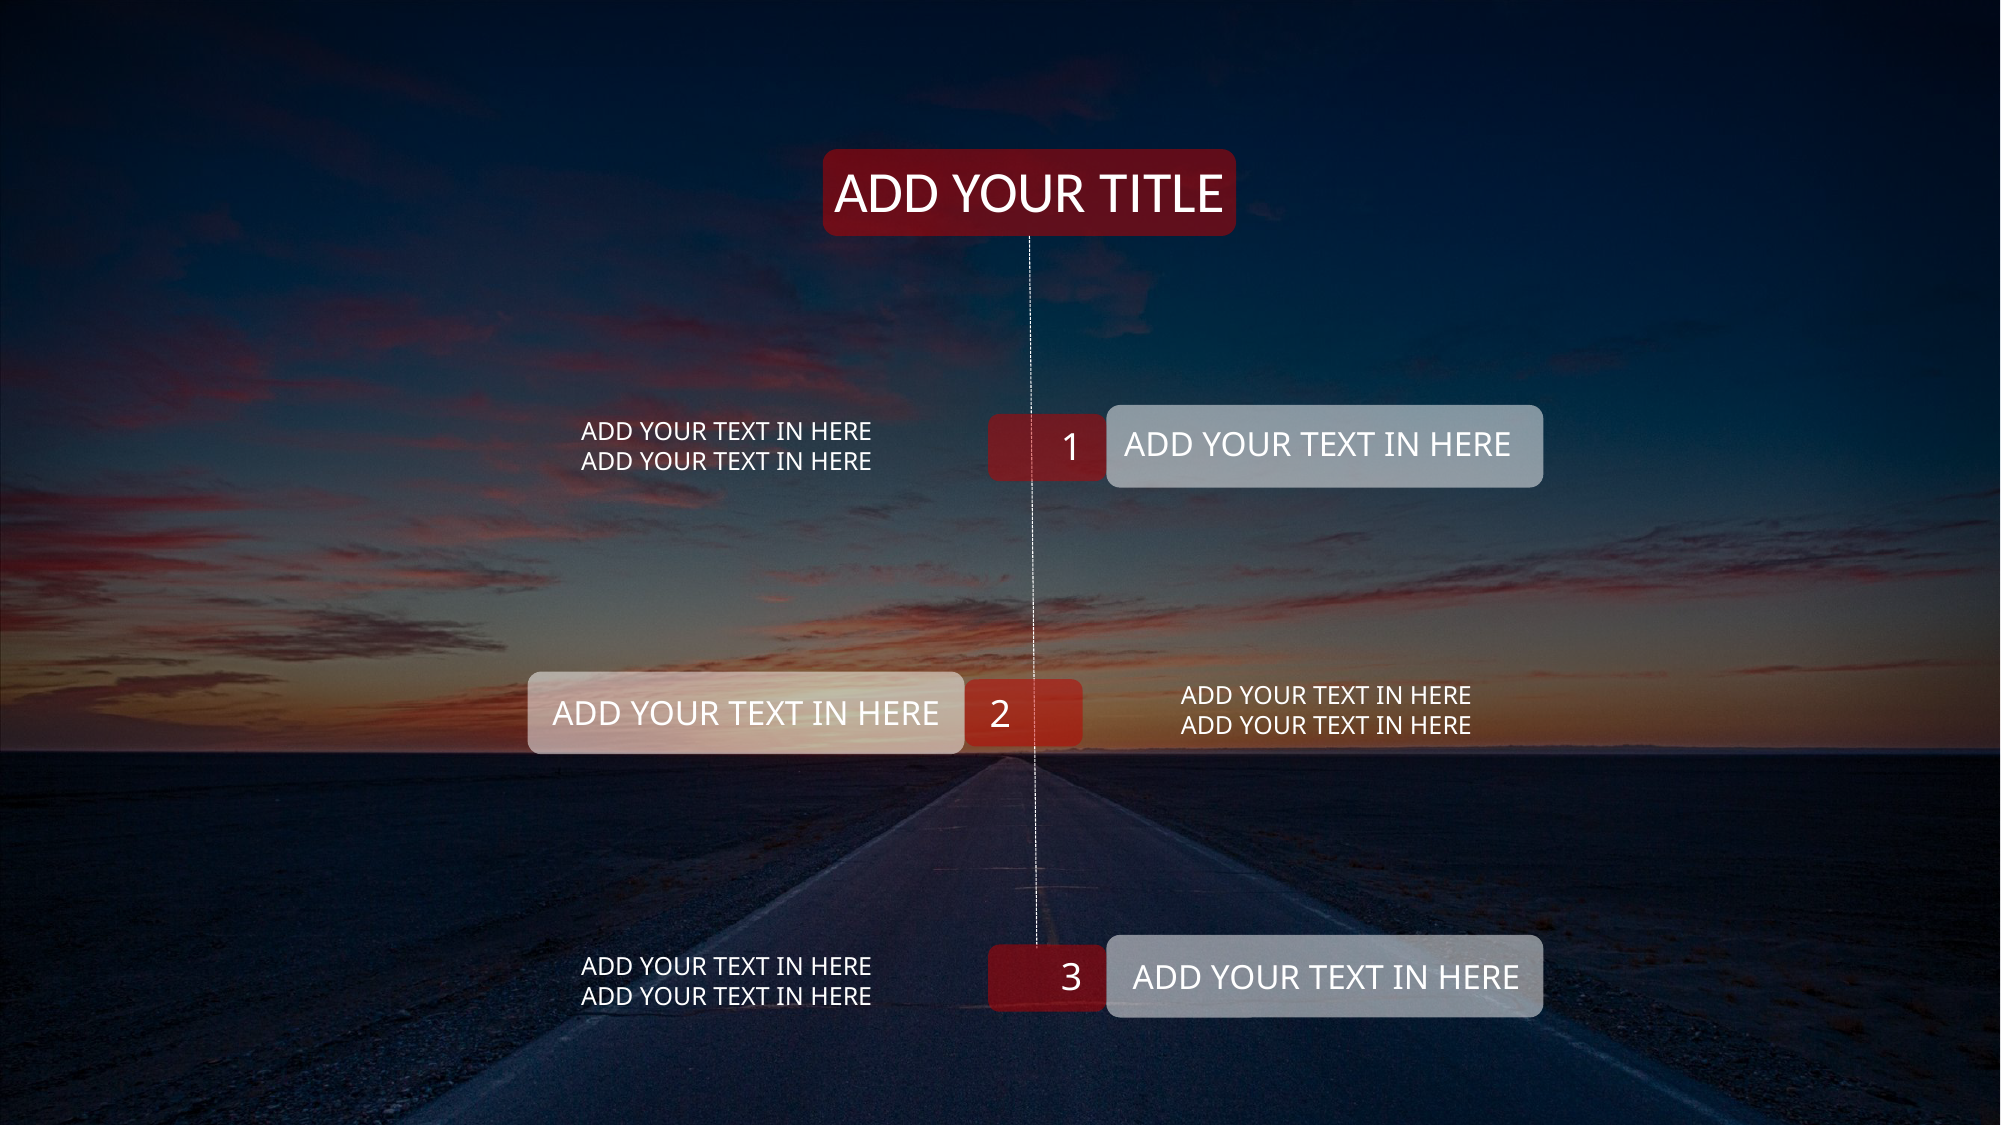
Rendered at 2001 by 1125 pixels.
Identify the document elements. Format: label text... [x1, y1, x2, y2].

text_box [1029, 747, 1037, 944]
text_box ADD YOUR TEXT IN HERE ADD YOUR TEXT IN HERE [1149, 672, 1504, 747]
text_box [526, 670, 965, 756]
text_box ADD YOUR TEXT IN HERE [1107, 415, 1537, 471]
text_box ADD YOUR TEXT IN HERE [527, 685, 964, 740]
text_box ADD YOUR TEXT IN HERE [1108, 948, 1546, 1004]
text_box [1029, 235, 1037, 413]
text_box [988, 944, 1107, 1012]
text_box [988, 413, 1107, 482]
text_box [1106, 933, 1545, 1019]
text_box [1106, 403, 1545, 489]
picture [0, 0, 2001, 1125]
text_box ADD YOUR TITLE [800, 147, 1259, 232]
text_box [964, 679, 1083, 747]
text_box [1029, 482, 1037, 679]
text_box ADD YOUR TEXT IN HERE ADD YOUR TEXT IN HERE [549, 407, 904, 483]
text_box ADD YOUR TEXT IN HERE ADD YOUR TEXT IN HERE [549, 942, 904, 1018]
text_box [825, 232, 1233, 238]
